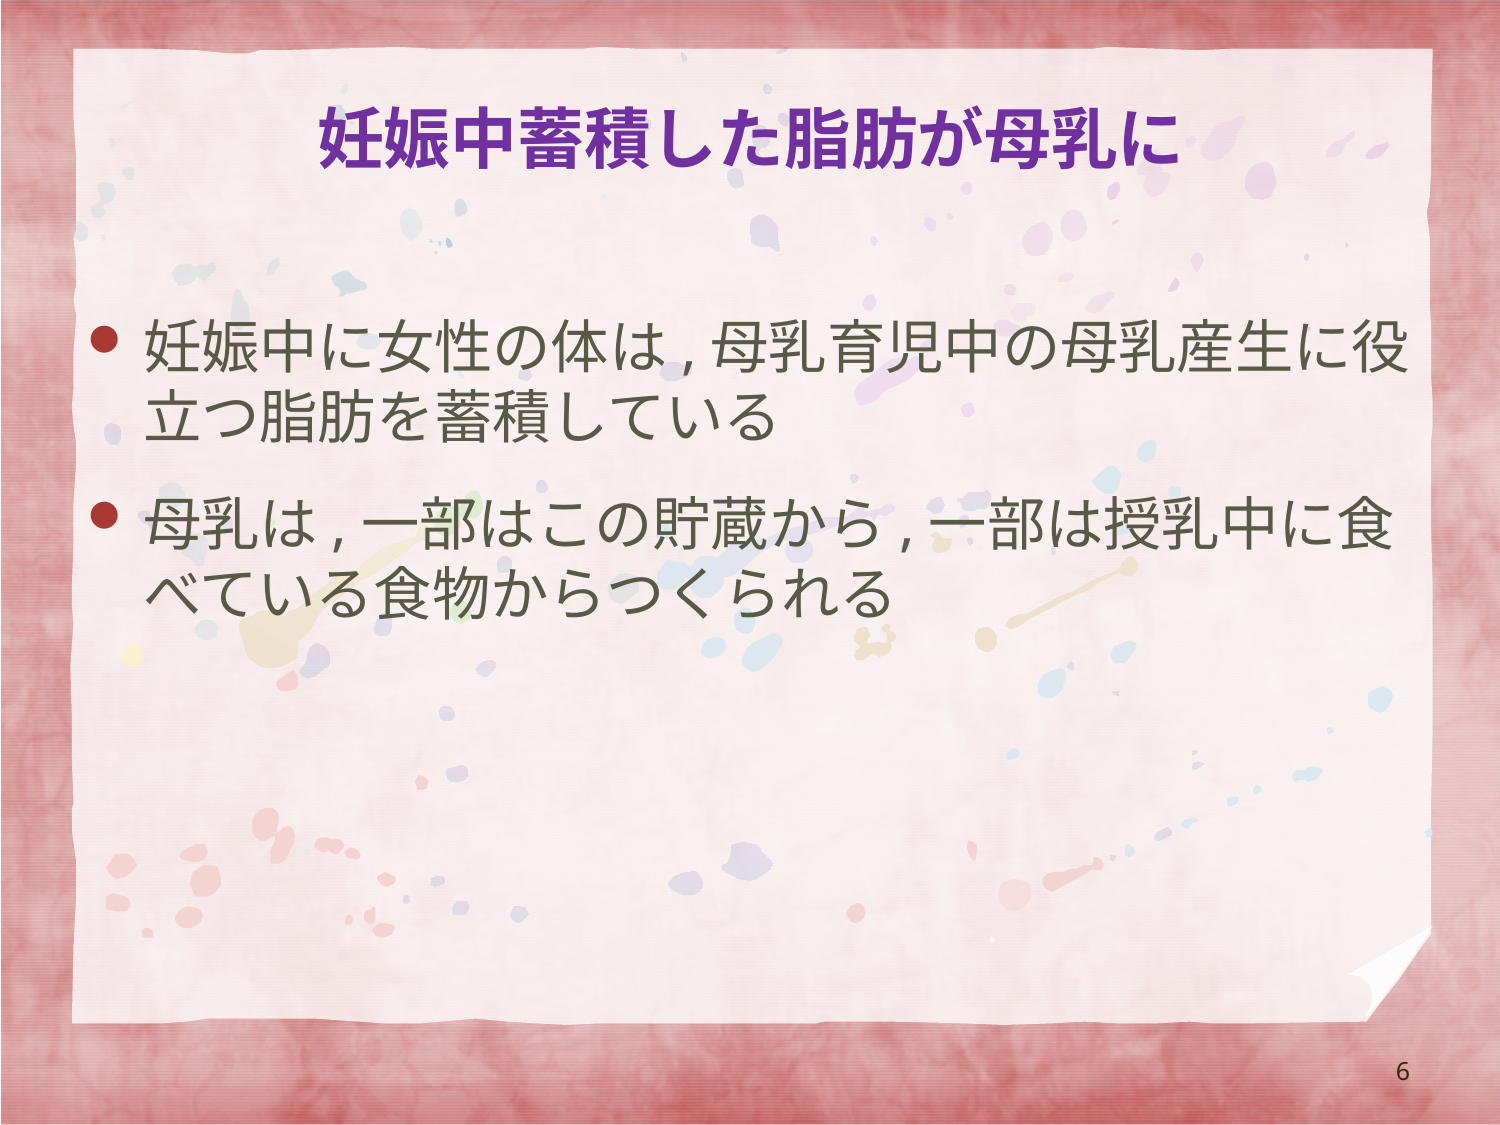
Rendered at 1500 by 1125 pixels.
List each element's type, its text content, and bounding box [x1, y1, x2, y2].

title 妊娠中蓄積した脂肪が母乳に [147, 77, 1355, 196]
slide_number 6 [1074, 1042, 1425, 1103]
picture [0, 0, 1500, 1125]
list 妊娠中に女性の体は,母乳育児中の母乳産生に役立つ脂肪を蓄積している 母乳は,一部はこの貯蔵から,一部は授乳中に食べている食物からつくられる [71, 302, 1431, 608]
